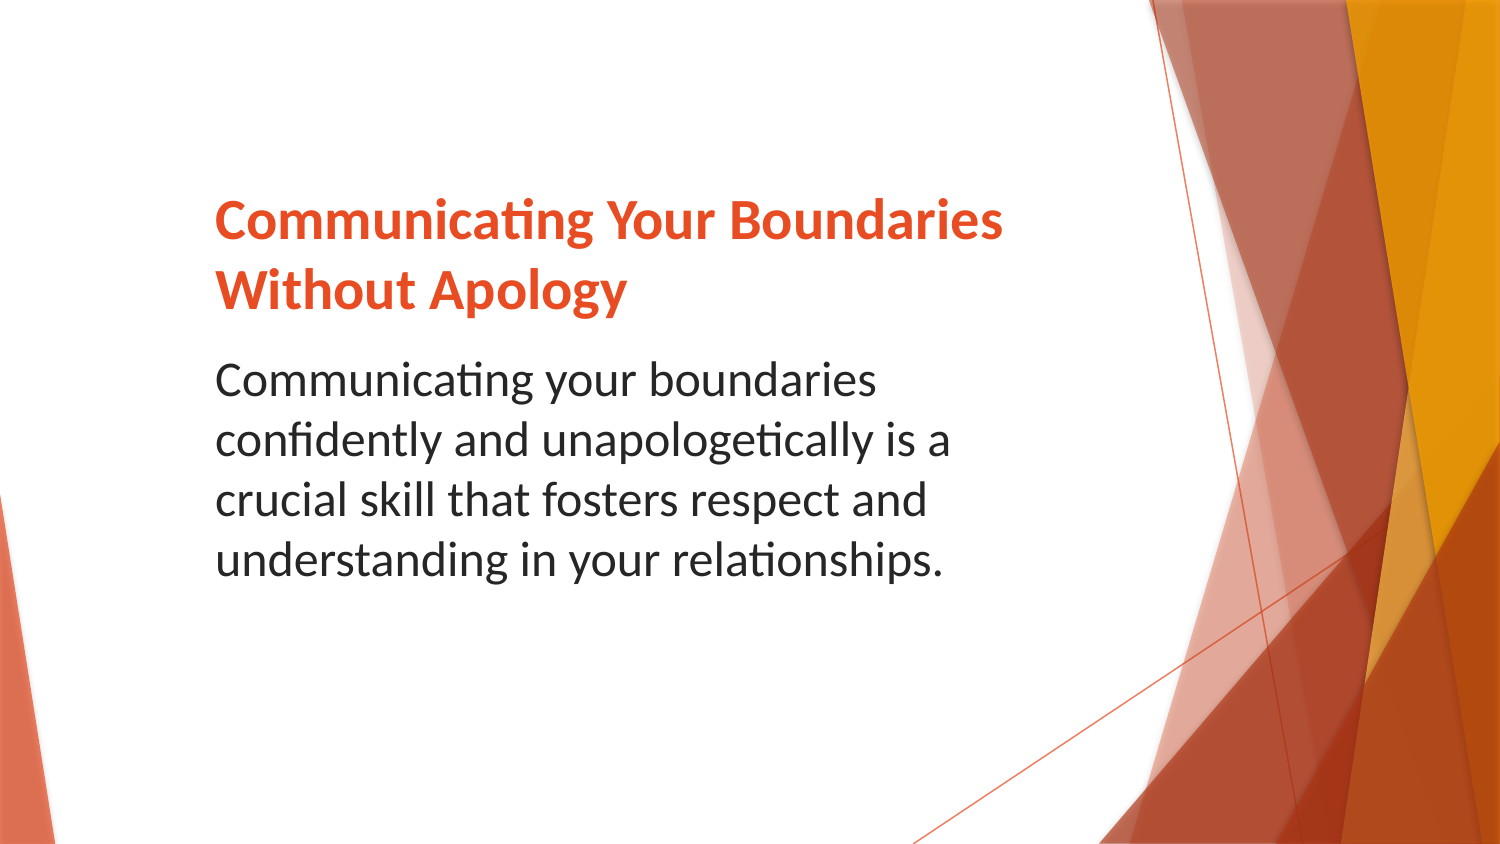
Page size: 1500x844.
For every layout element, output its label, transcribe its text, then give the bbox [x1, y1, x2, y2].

list Communicating your boundaries confidently and unapologetically is a crucial skill that fosters respect and understanding in your relationships. [200, 339, 1093, 765]
title Communicating Your Boundaries Without Apology [200, 173, 1258, 332]
